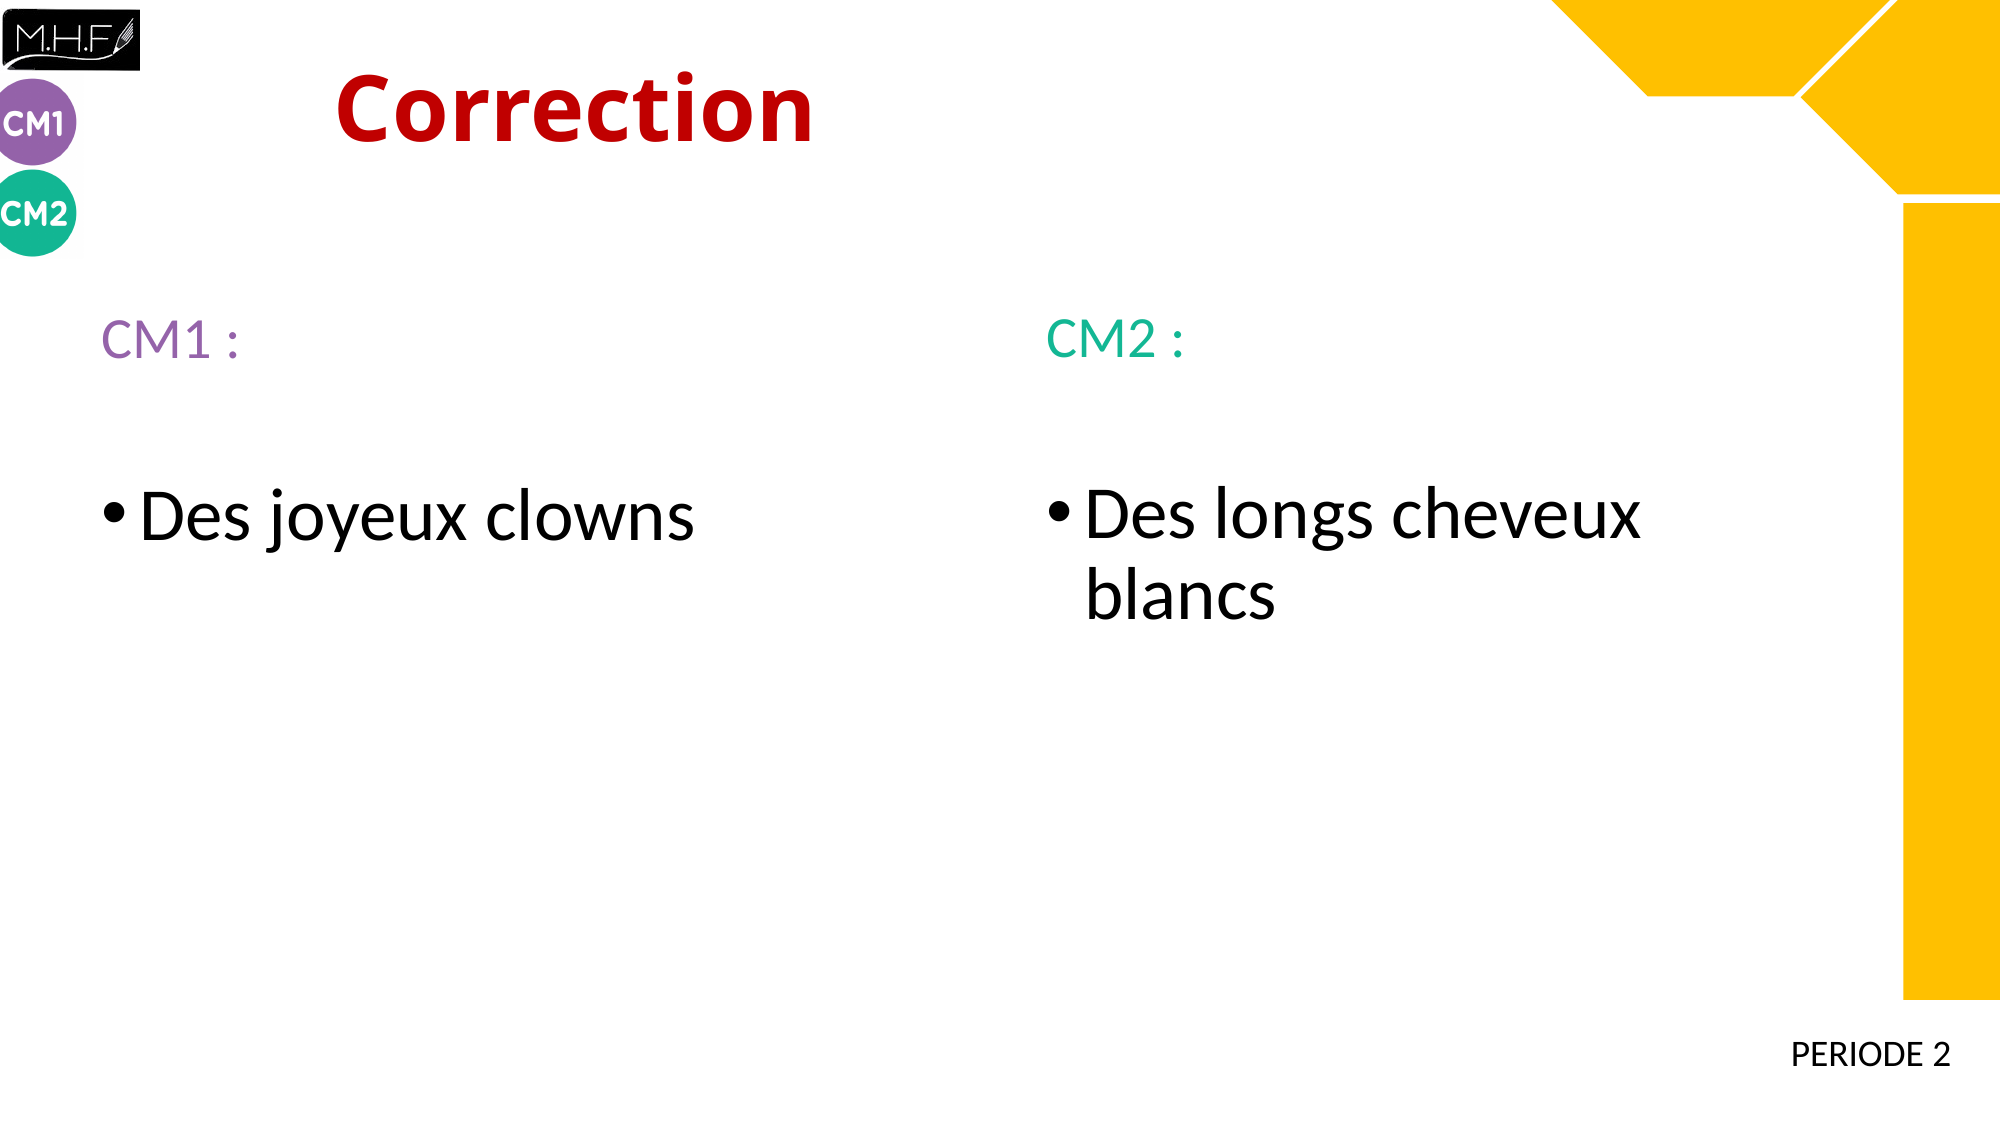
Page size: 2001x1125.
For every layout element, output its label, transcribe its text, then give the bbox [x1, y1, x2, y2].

title Correction [318, 3, 1865, 221]
text_box CM2 : Des longs cheveux blancs [1031, 299, 1853, 1014]
picture [0, 7, 140, 259]
text_box PERIODE 2 [1362, 1021, 1967, 1125]
text_box [1799, 0, 2000, 196]
list CM1 : Des joyeux clowns [86, 300, 897, 1015]
text_box [1902, 202, 2000, 1001]
text_box [1549, 0, 1892, 98]
